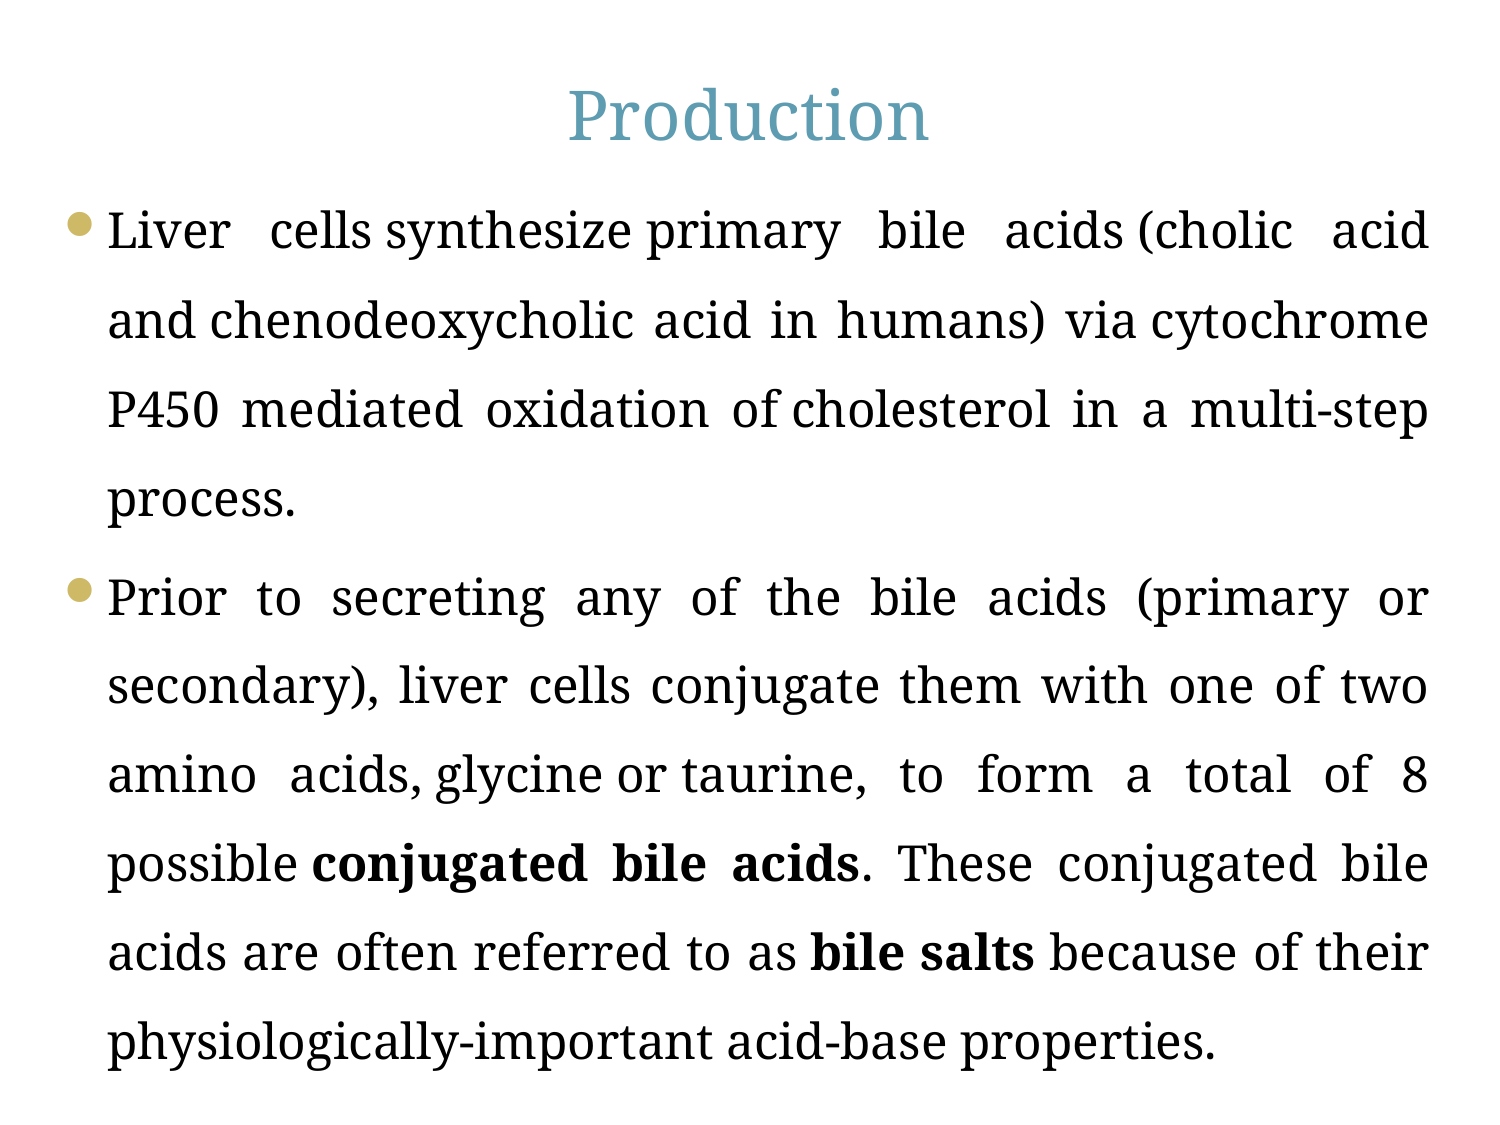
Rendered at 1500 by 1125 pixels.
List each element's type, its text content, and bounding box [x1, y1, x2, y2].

list Liver cells synthesize primary bile acids (cholic acid and chenodeoxycholic acid in humans) via cytochrome P450 mediated oxidation of cholesterol in a multi-step process. Prior to secreting any of the bile acids (primary or secondary), liver cells conjugate them with one of two amino acids, glycine or taurine, to form a total of 8 possible conjugated bile acids. These conjugated bile acids are often referred to as bile salts because of their physiologically-important acid-base properties. [49, 162, 1445, 1088]
title Production [49, 37, 1450, 162]
slide_number 12 [715, 168, 791, 241]
